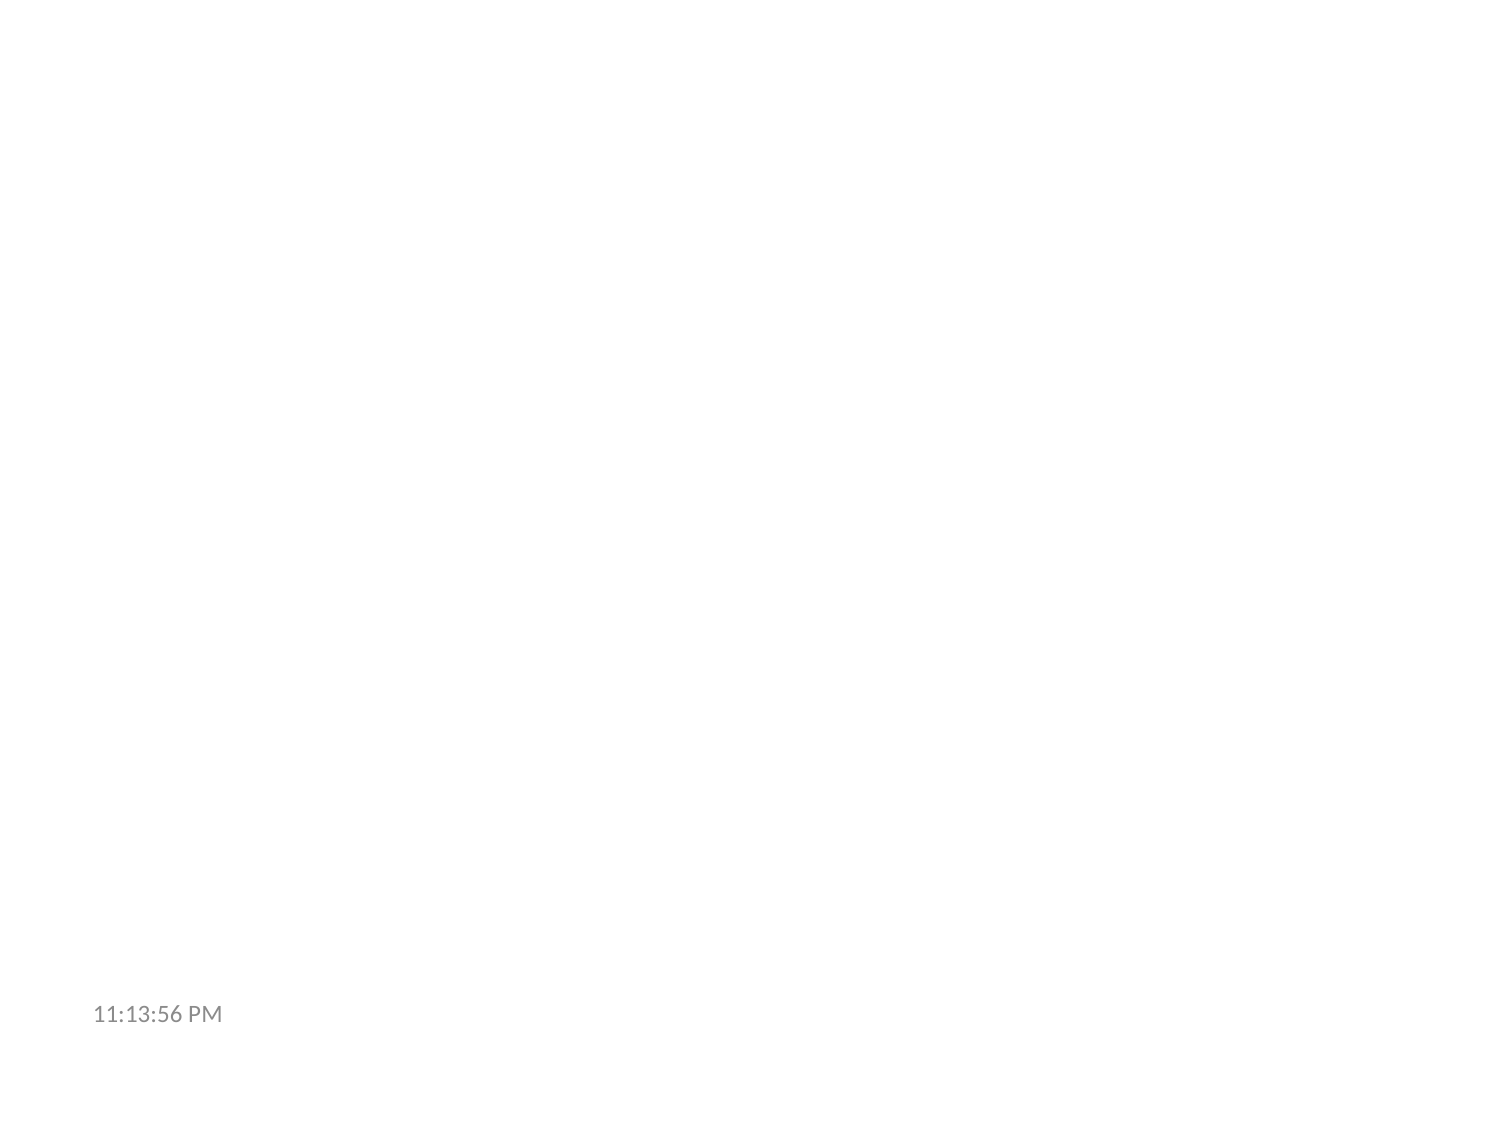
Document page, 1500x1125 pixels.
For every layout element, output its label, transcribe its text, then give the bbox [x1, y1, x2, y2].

text_box 3:35:09 PM [77, 982, 428, 1043]
